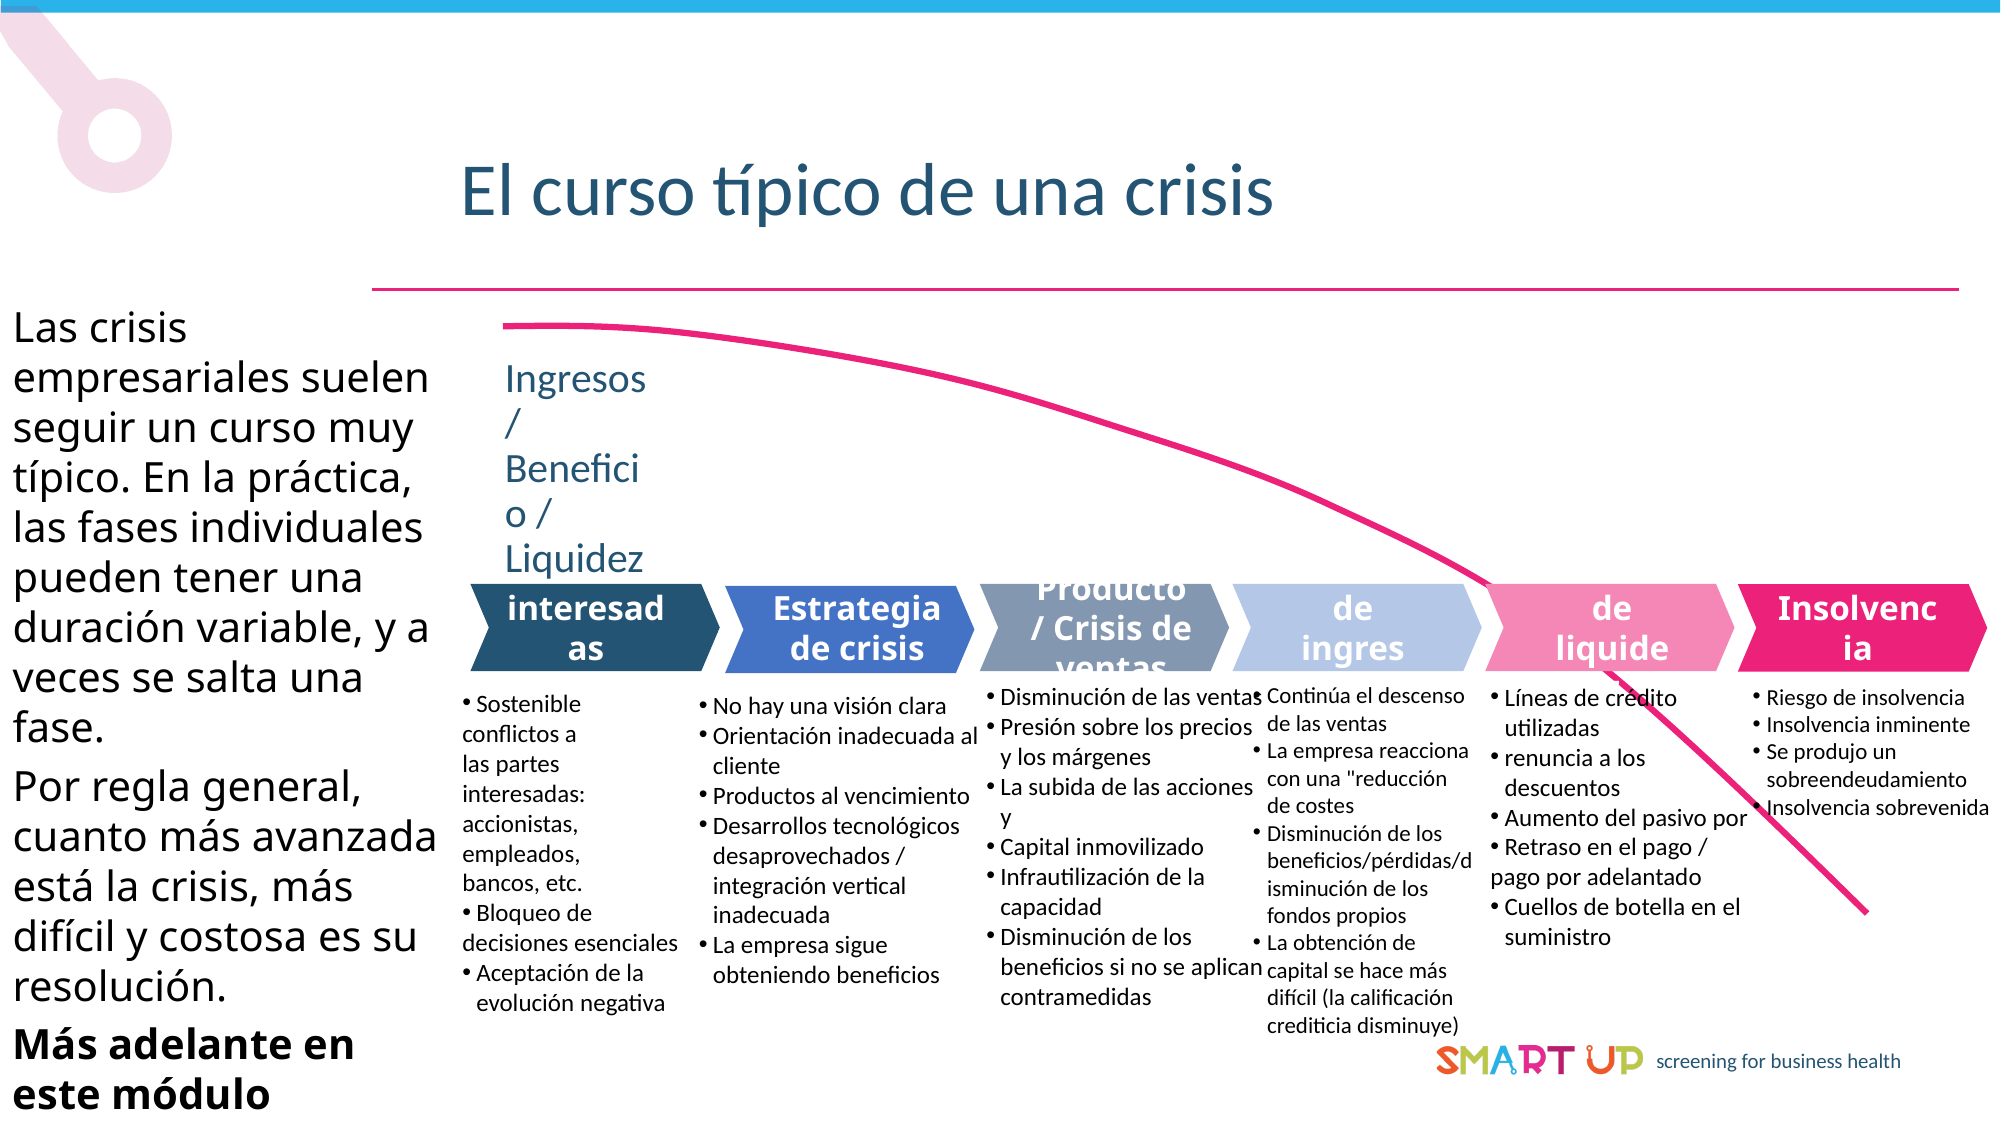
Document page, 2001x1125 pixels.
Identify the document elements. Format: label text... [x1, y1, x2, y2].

text_box [687, 582, 721, 673]
picture [1436, 1045, 1643, 1078]
text_box Líneas de crédito utilizadas renuncia a los descuentos Aumento del pasivo por Retraso en el pago / pago por adelantado Cuellos de botella en el suministro [1475, 673, 1780, 958]
text_box Ingresos / Beneficio / Liquidez [489, 349, 672, 464]
text_box Disminución de las ventas Presión sobre los precios y los márgenes La subida de las acciones y Capital inmovilizado Infrautilización de la capacidad Disminución de los beneficios si no se aplican contramedidas [971, 673, 1238, 1018]
text_box [723, 635, 957, 675]
text_box [502, 324, 1406, 645]
text_box Continúa el descenso de las ventas La empresa reacciona con una "reducción de costes Disminución de los beneficios/pérdidas/disminución de los fondos propios La obtención de capital se hace más difícil (la calificación crediticia disminuye) [1238, 673, 1490, 1046]
text_box [978, 582, 1014, 673]
text_box [1230, 582, 1278, 673]
text_box [468, 633, 485, 673]
text_box Sostenible conflictos a las partes interesadas: accionistas, empleados, bancos, etc. Bloqueo de decisiones esenciales Aceptación de la evolución negativa [447, 679, 697, 1125]
text_box [1427, 549, 1502, 673]
text_box Crisis de liquidez [1537, 539, 1688, 673]
text_box Riesgo de insolvencia Insolvencia inminente Se produjo un sobreendeudamiento Insolvencia sobrevenida [1737, 674, 2000, 827]
text_box [1483, 582, 1537, 673]
text_box [1427, 582, 1483, 673]
picture [0, 6, 224, 218]
text_box Crisis de ingresos [1278, 539, 1427, 673]
text_box Producto / Crisis de ventas [1014, 559, 1209, 673]
text_box [1957, 583, 1989, 673]
text_box Insolvencia [1759, 579, 1957, 674]
text_box [1688, 582, 1736, 673]
text_box No hay una visión clara Orientación inadecuada al cliente Productos al vencimiento Desarrollos tecnológicos desaprovechados / integración vertical inadecuada La empresa sigue obteniendo beneficios [684, 682, 1005, 1034]
text_box [468, 582, 485, 622]
text_box Estrategia de crisis [740, 579, 974, 674]
list El curso típico de una crisis [445, 143, 1898, 258]
text_box Las crisis empresariales suelen seguir un curso muy típico. En la práctica, las fases individuales pueden tener una duración variable, y a veces se salta una fase. Por regla general, cuanto más avanzada está la crisis, más difícil y costosa es su resolución. Más adelante en este módulo trataremos en detalle las distintas fases. [0, 294, 458, 1125]
text_box [1209, 582, 1231, 673]
text_box [1736, 583, 1759, 673]
text_box [1780, 827, 1868, 915]
text_box [723, 584, 740, 624]
text_box Partes interesadas Crisis [485, 539, 687, 679]
